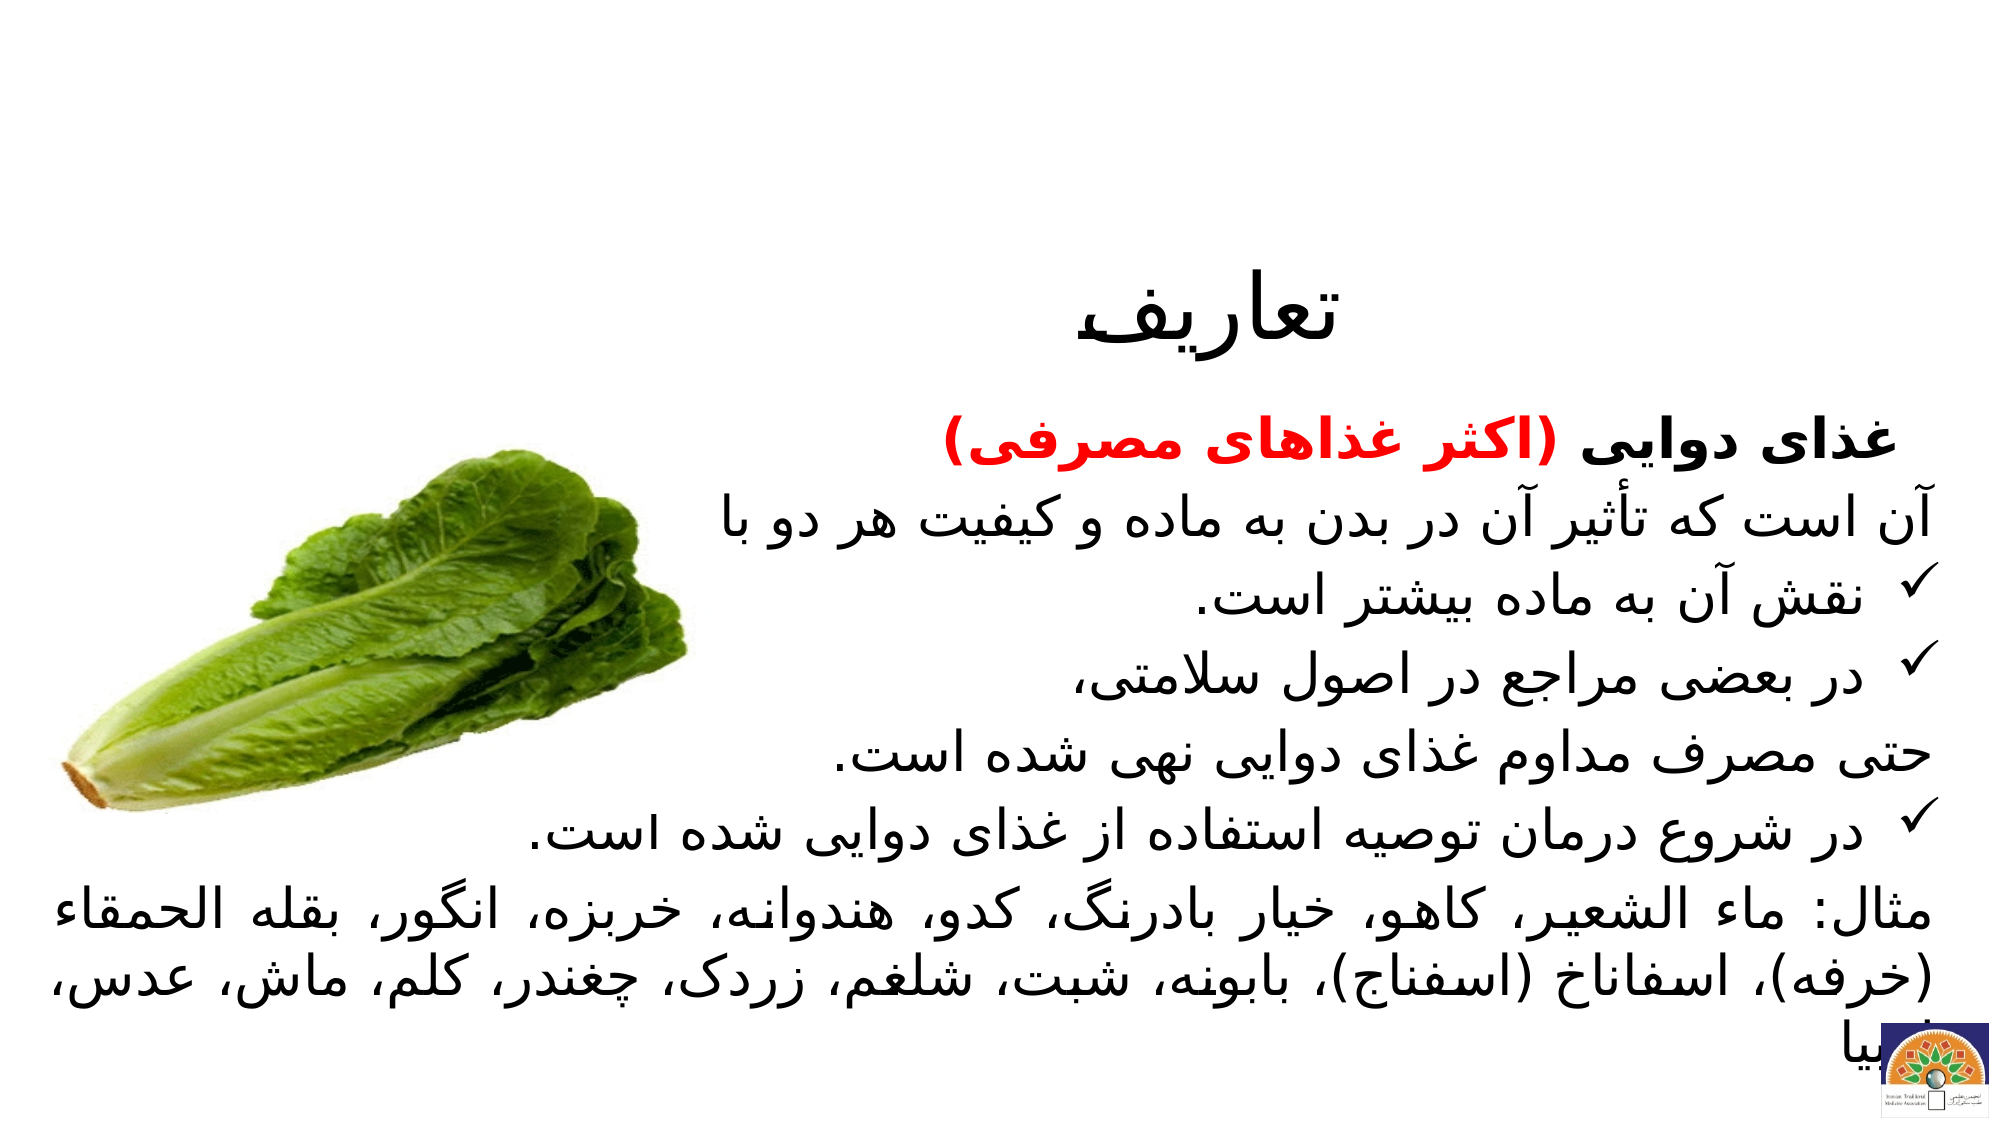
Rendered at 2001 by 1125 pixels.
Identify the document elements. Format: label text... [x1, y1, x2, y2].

text_box غذای دوایی (اکثر غذاهای مصرفی) آن است که تأثیر آن در بدن به ماده و کیفیت هر دو باشد با غلبه ماده. نقش آن به ماده بیشتر است. در بعضی مراجع در اصول سلامتی، حتی مصرف مداوم غذای دوایی نهی شده است. در شروع درمان توصیه استفاده از غذای دوایی شده است. مثال: ماء الشعیر، کاهو، خیار بادرنگ، کدو، هندوانه، خربزه، انگور، بقله الحمقاء (خرفه)، اسفاناخ (اسفناج)، بابونه، شبت، شلغم، زردک، چغندر، کلم، ماش، عدس، لوبیا [33, 394, 1950, 1089]
text_box تعاریف [310, 208, 2000, 397]
picture [1881, 1023, 1990, 1118]
picture [33, 443, 717, 814]
